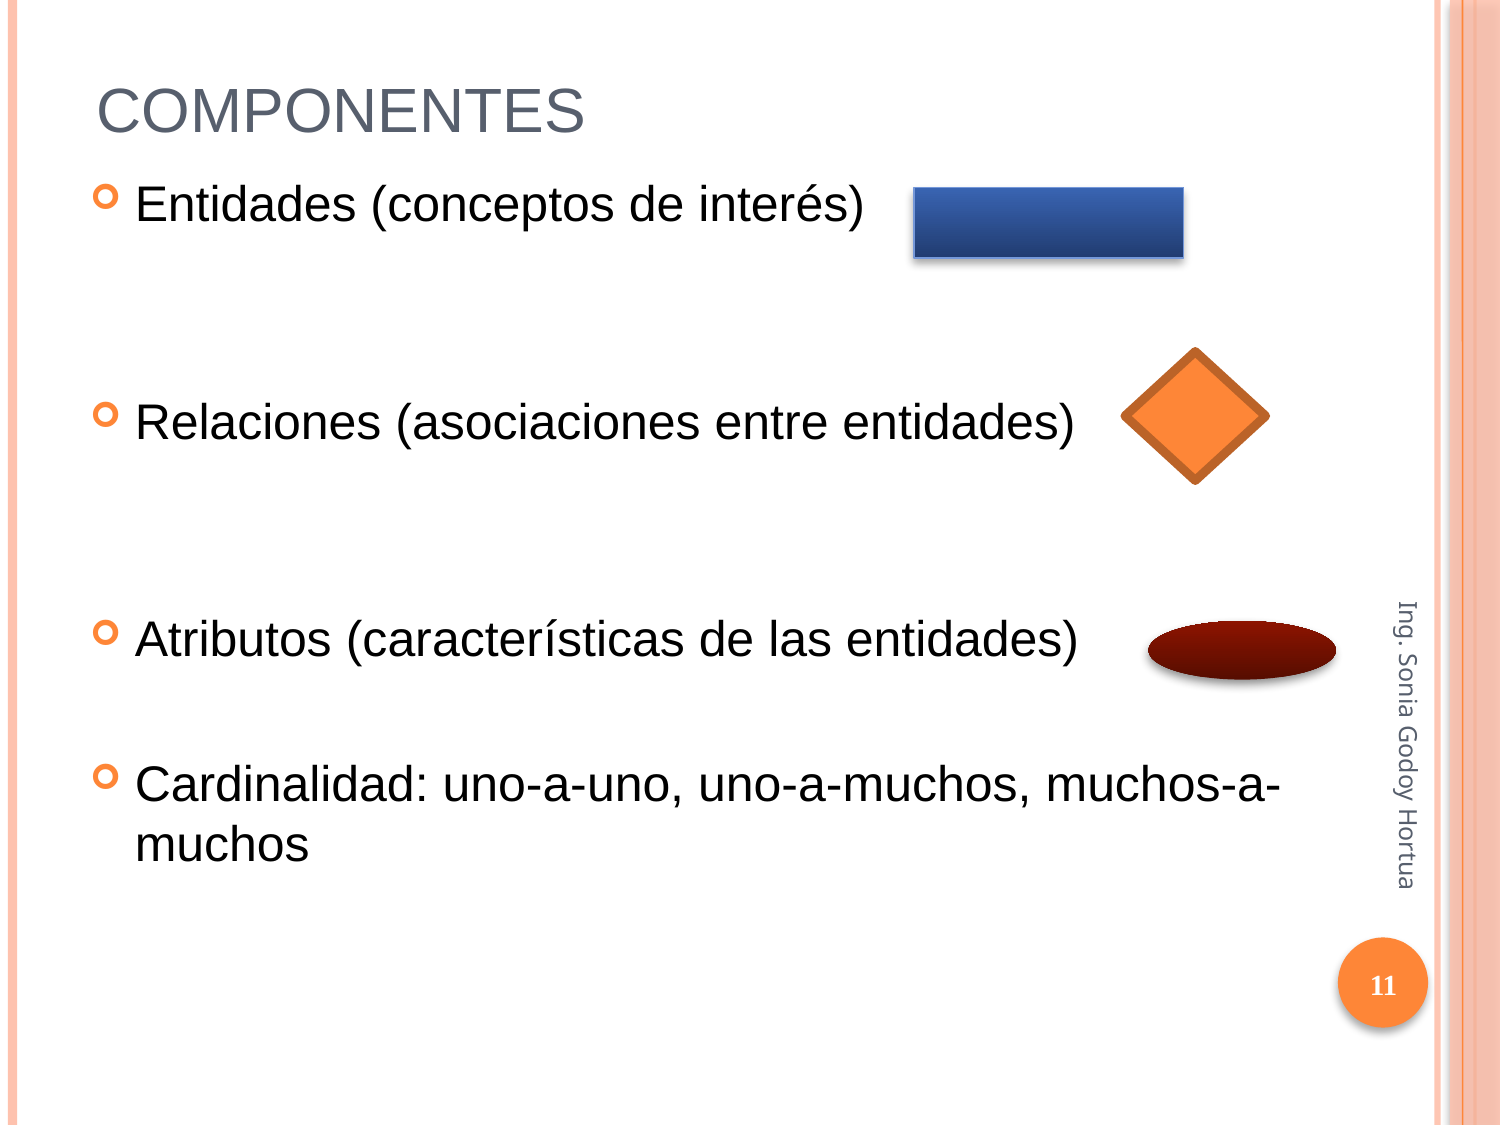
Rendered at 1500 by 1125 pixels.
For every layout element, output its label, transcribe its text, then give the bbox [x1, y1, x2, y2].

slide_number 11 [1333, 940, 1434, 1026]
footer Ing. Sonia Godoy Hortua [1379, 380, 1440, 906]
list Entidades (conceptos de interés) Relaciones (asociaciones entre entidades) Atributos (características de las entidades) Cardinalidad: uno-a-uno, uno-a-muchos, muchos-a-muchos [74, 163, 1360, 1063]
title COMPONENTES [82, 35, 1307, 153]
text_box [1148, 621, 1336, 680]
text_box [913, 187, 1184, 259]
text_box [1120, 347, 1271, 485]
